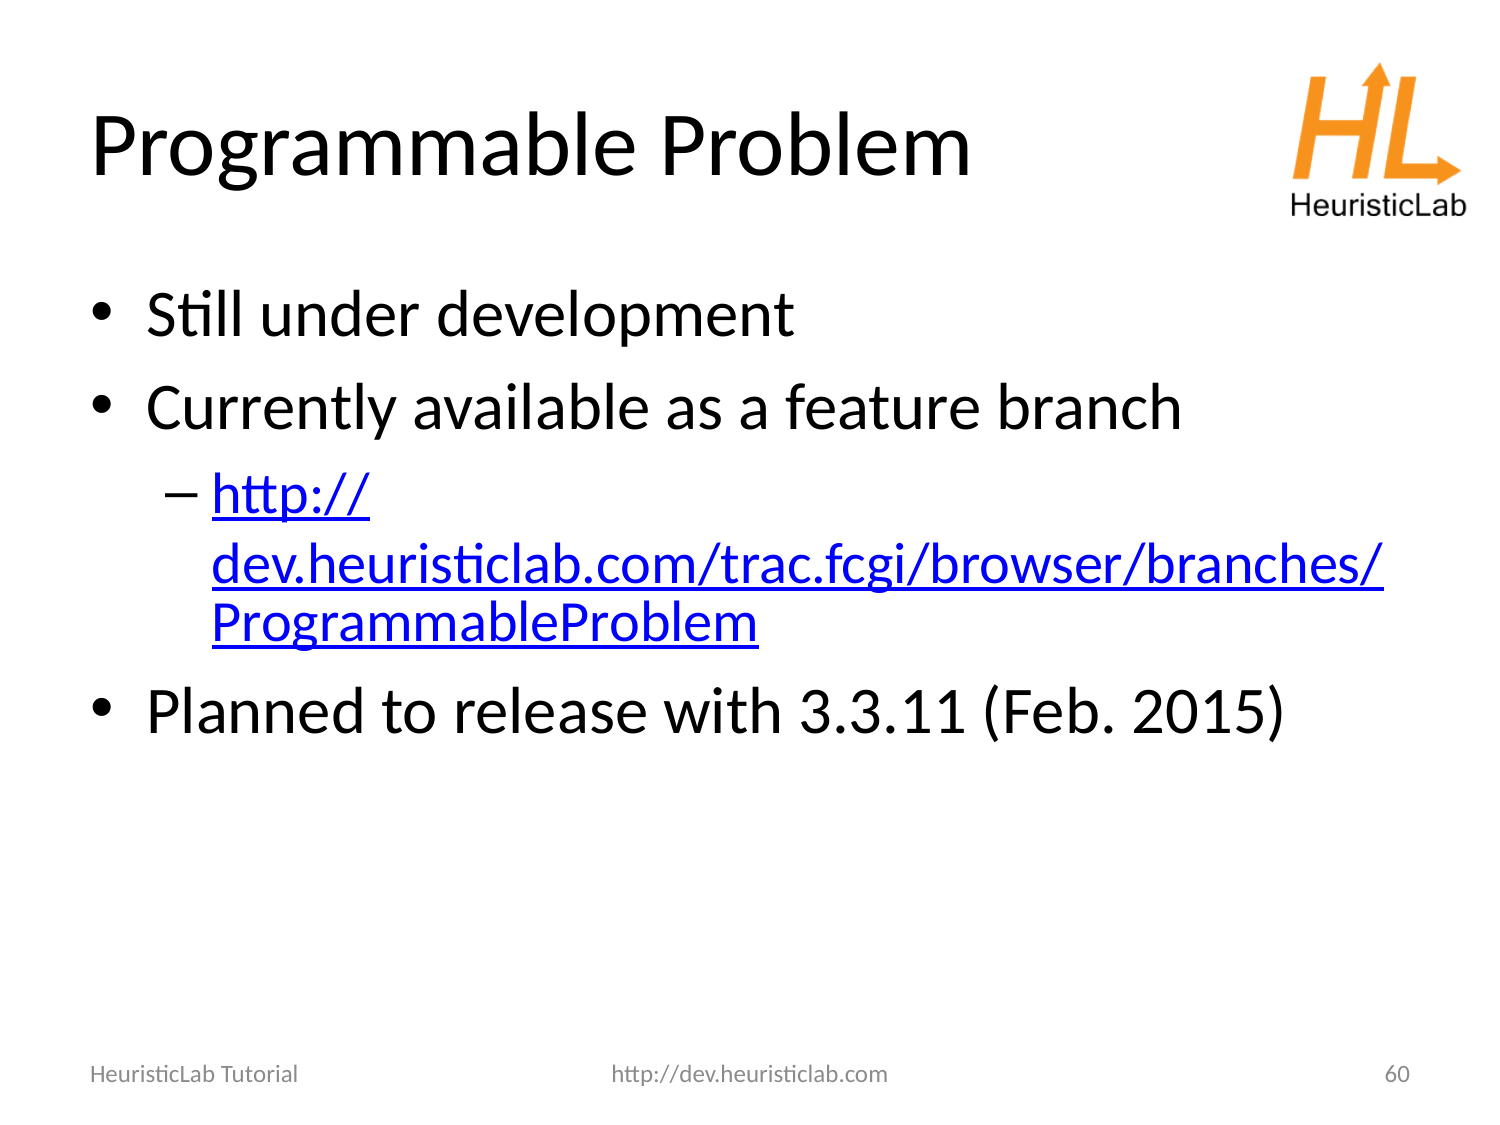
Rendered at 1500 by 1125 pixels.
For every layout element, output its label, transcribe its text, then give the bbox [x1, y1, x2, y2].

list Still under development Currently available as a feature branch http://dev.heuristiclab.com/trac.fcgi/browser/branches/ProgrammableProblem Planned to release with 3.3.11 (Feb. 2015) [75, 262, 1425, 1005]
title Programmable Problem [75, 45, 1282, 233]
picture [1281, 27, 1474, 244]
footer http://dev.heuristiclab.com [512, 1042, 988, 1103]
slide_number 60 [1074, 1042, 1425, 1103]
slide_number HeuristicLab Tutorial [75, 1042, 425, 1103]
